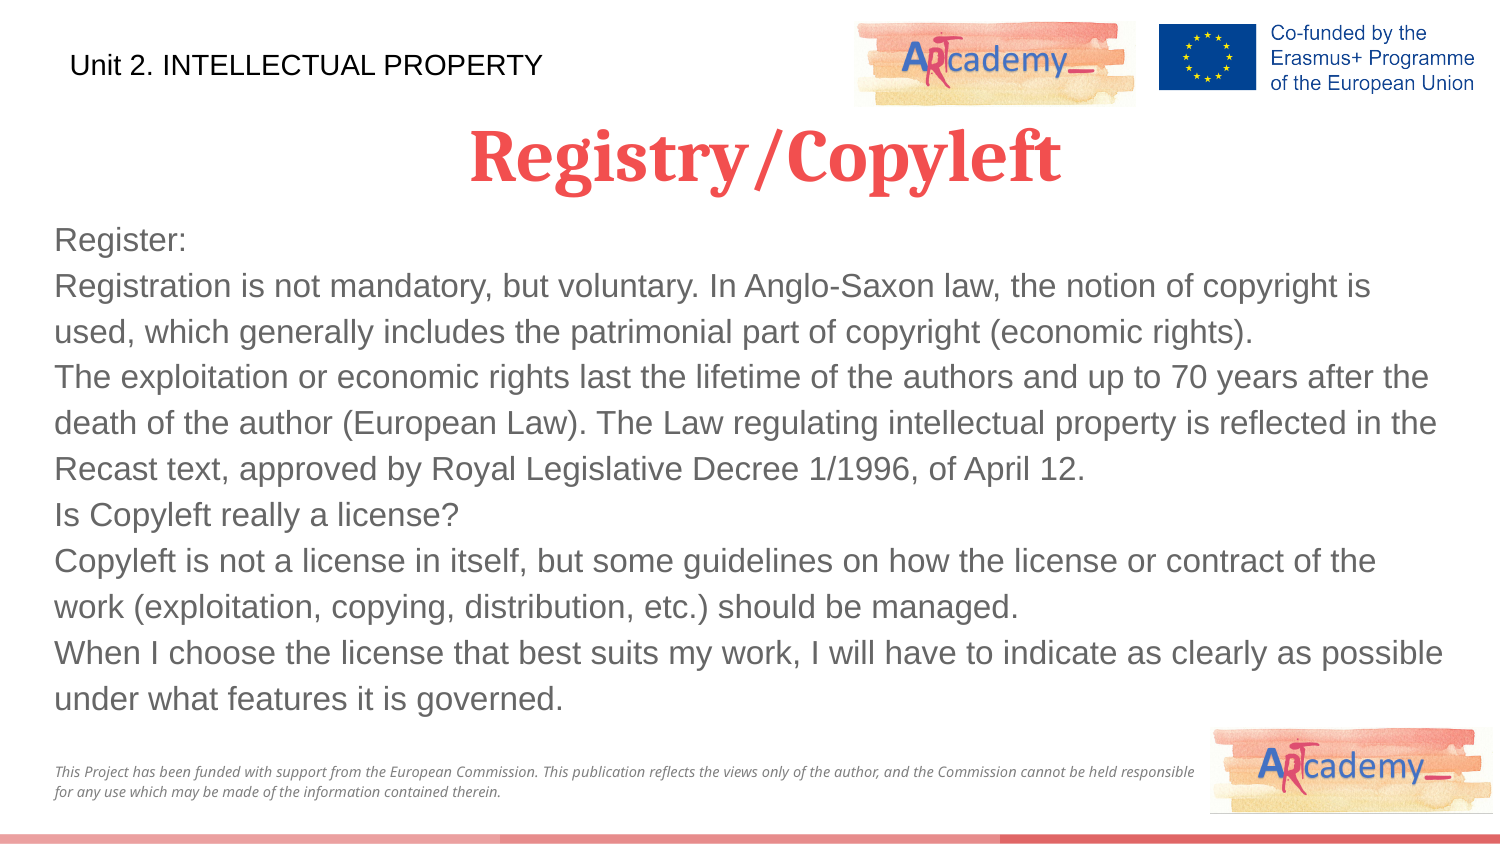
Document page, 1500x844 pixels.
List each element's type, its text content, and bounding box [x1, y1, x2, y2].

picture [1210, 709, 1493, 844]
list Register: Registration is not mandatory, but voluntary. In Anglo-Saxon law, the notion of copyright is used, which generally includes the patrimonial part of copyright (economic rights). The exploitation or economic rights last the lifetime of the authors and up to 70 years after the death of the author (European Law). The Law regulating intellectual property is reflected in the Recast text, approved by Royal Legislative Decree 1/1996, of April 12. Is Copyleft really a license? Copyleft is not a license in itself, but some guidelines on how the license or contract of the work (exploitation, copying, distribution, etc.) should be managed. When I choose the license that best suits my work, I will have to indicate as clearly as possible under what features it is governed. [16, 197, 1474, 732]
text_box Unit 2. INTELLECTUAL PROPERTY [54, 39, 596, 89]
text_box This Project has been funded with support from the European Commission. This publication reflects the views only of the author, and the Commission cannot be held responsible for any use which may be made of the information contained therein. [39, 754, 1205, 799]
title Registry/Copyleft [180, 4, 1352, 197]
picture [854, 2, 1137, 138]
picture [1158, 24, 1474, 94]
